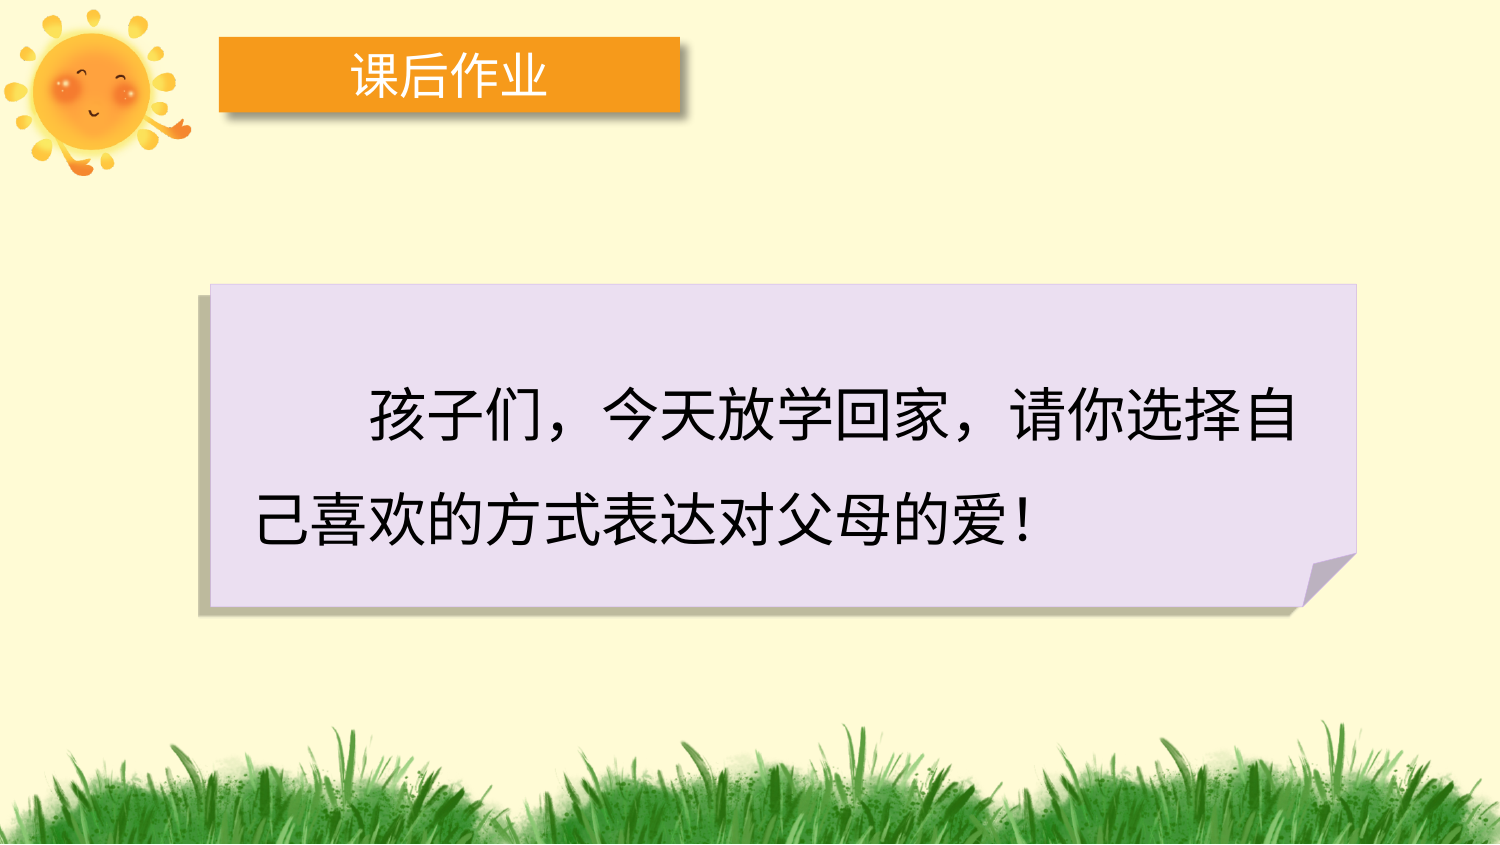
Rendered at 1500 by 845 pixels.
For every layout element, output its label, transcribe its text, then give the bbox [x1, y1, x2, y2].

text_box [0, 497, 1500, 844]
picture [0, 0, 220, 215]
text_box 课后作业 [224, 36, 680, 113]
text_box 孩子们，今天放学回家，请你选择自己喜欢的方式表达对父母的爱！ [208, 282, 1359, 497]
